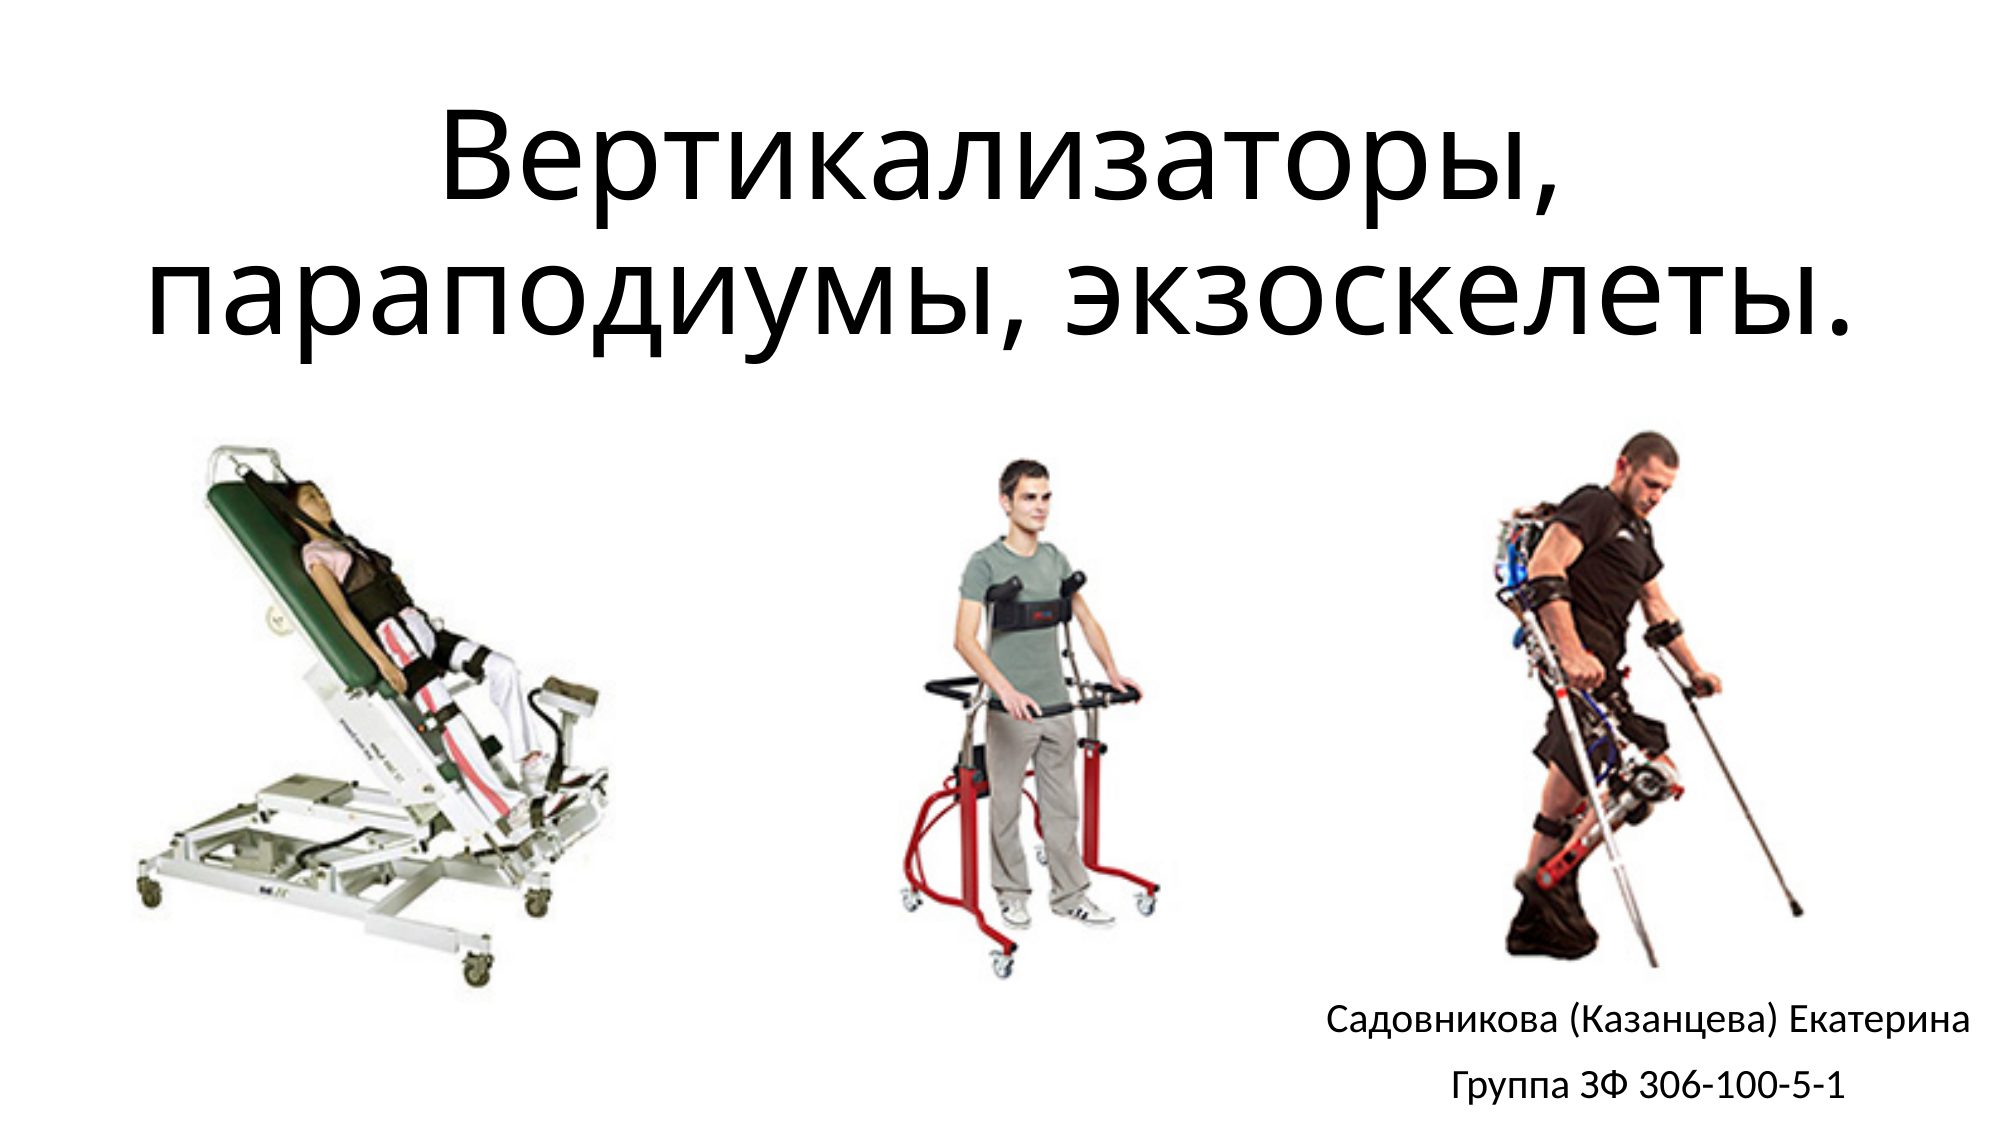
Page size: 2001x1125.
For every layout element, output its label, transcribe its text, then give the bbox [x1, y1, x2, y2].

picture [72, 398, 1907, 1029]
subtitle Садовникова (Казанцева) Екатерина Группа ЗФ 306-100-5-1 [1297, 988, 2000, 1125]
title Вертикализаторы, параподиумы, экзоскелеты. [0, 75, 2000, 370]
